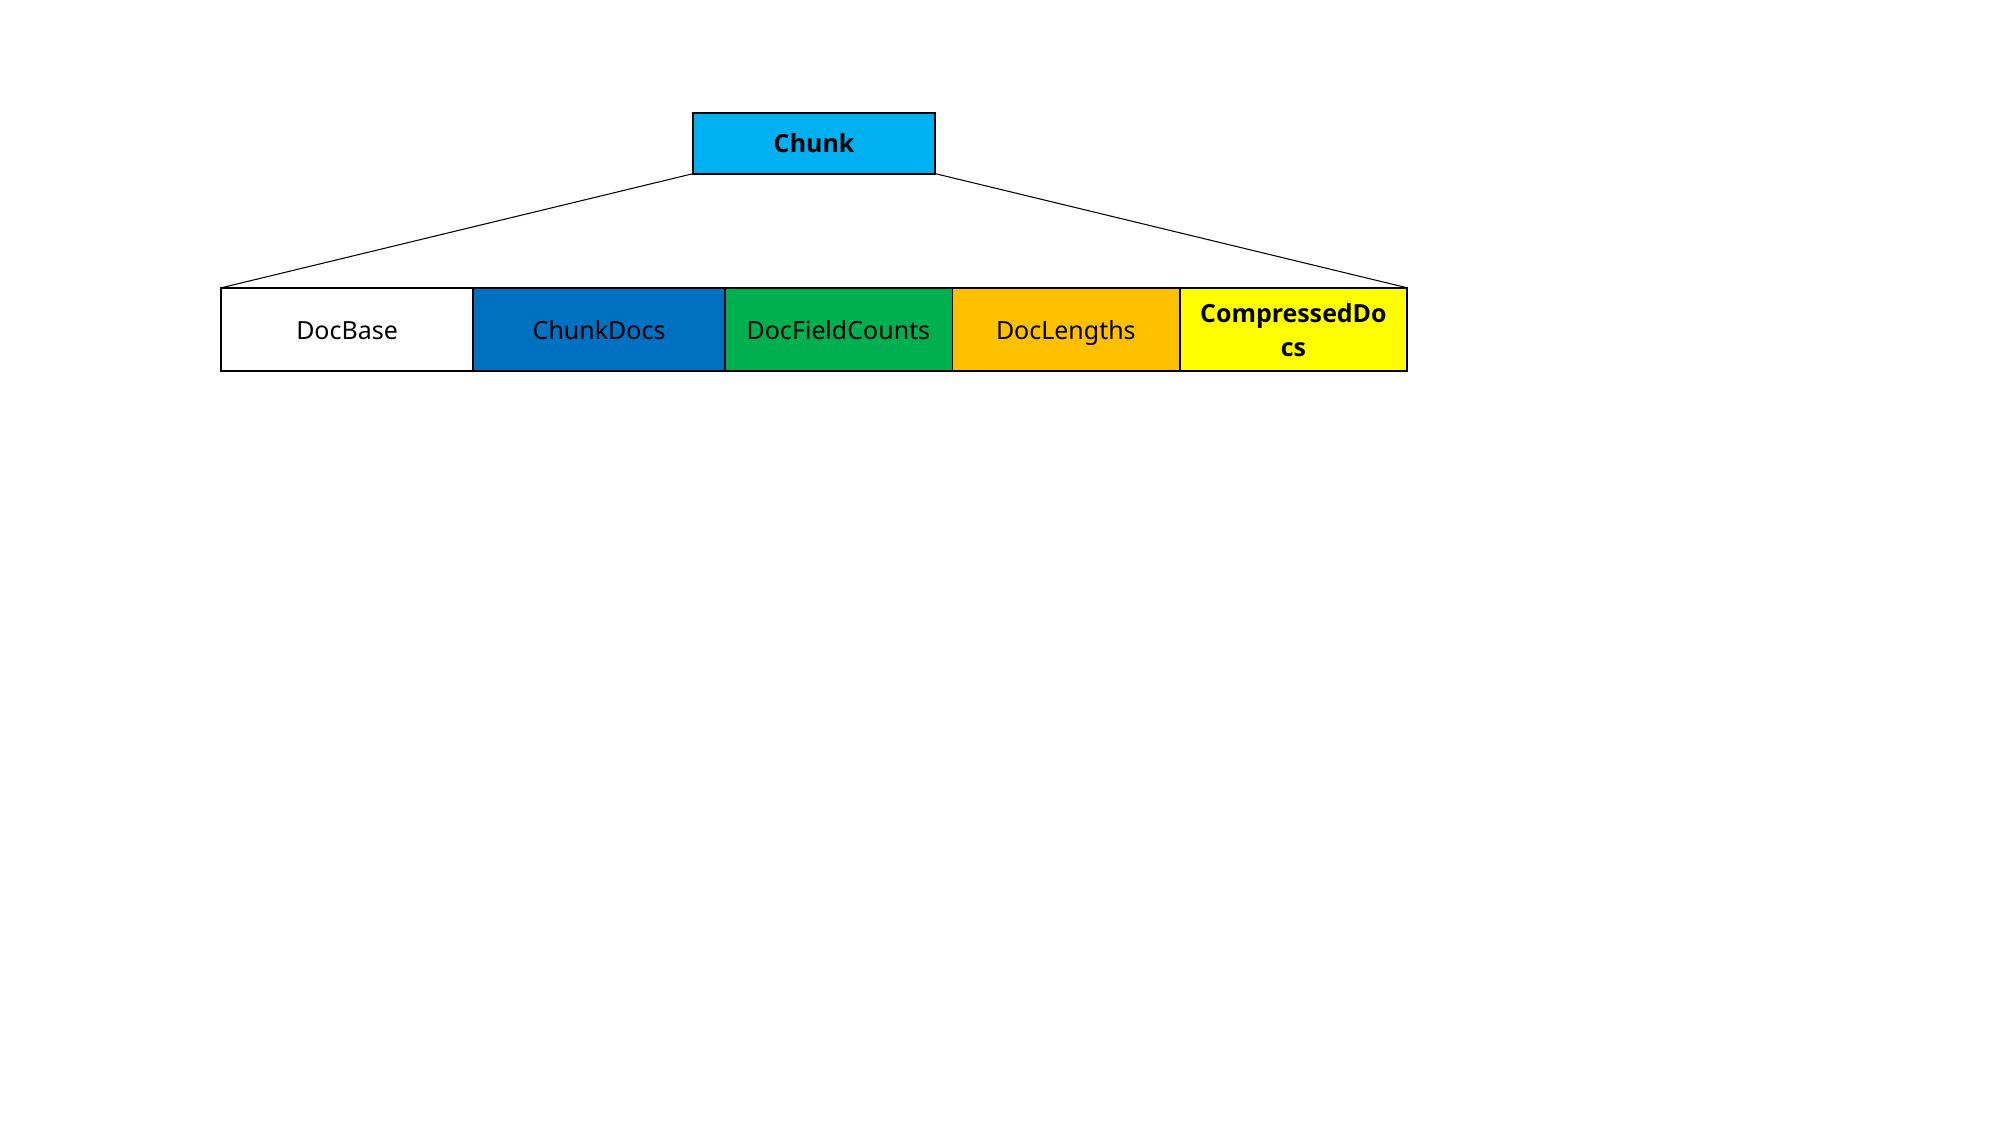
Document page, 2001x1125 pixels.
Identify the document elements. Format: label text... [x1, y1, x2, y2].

table_header Chunk [694, 114, 934, 173]
table_header DocBase [222, 289, 472, 370]
table_header DocLengths [953, 289, 1179, 370]
table_header CompressedDocs [1181, 289, 1406, 370]
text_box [221, 173, 694, 288]
table_header DocFieldCounts [726, 289, 952, 370]
table_header ChunkDocs [474, 289, 724, 370]
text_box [935, 173, 1408, 288]
